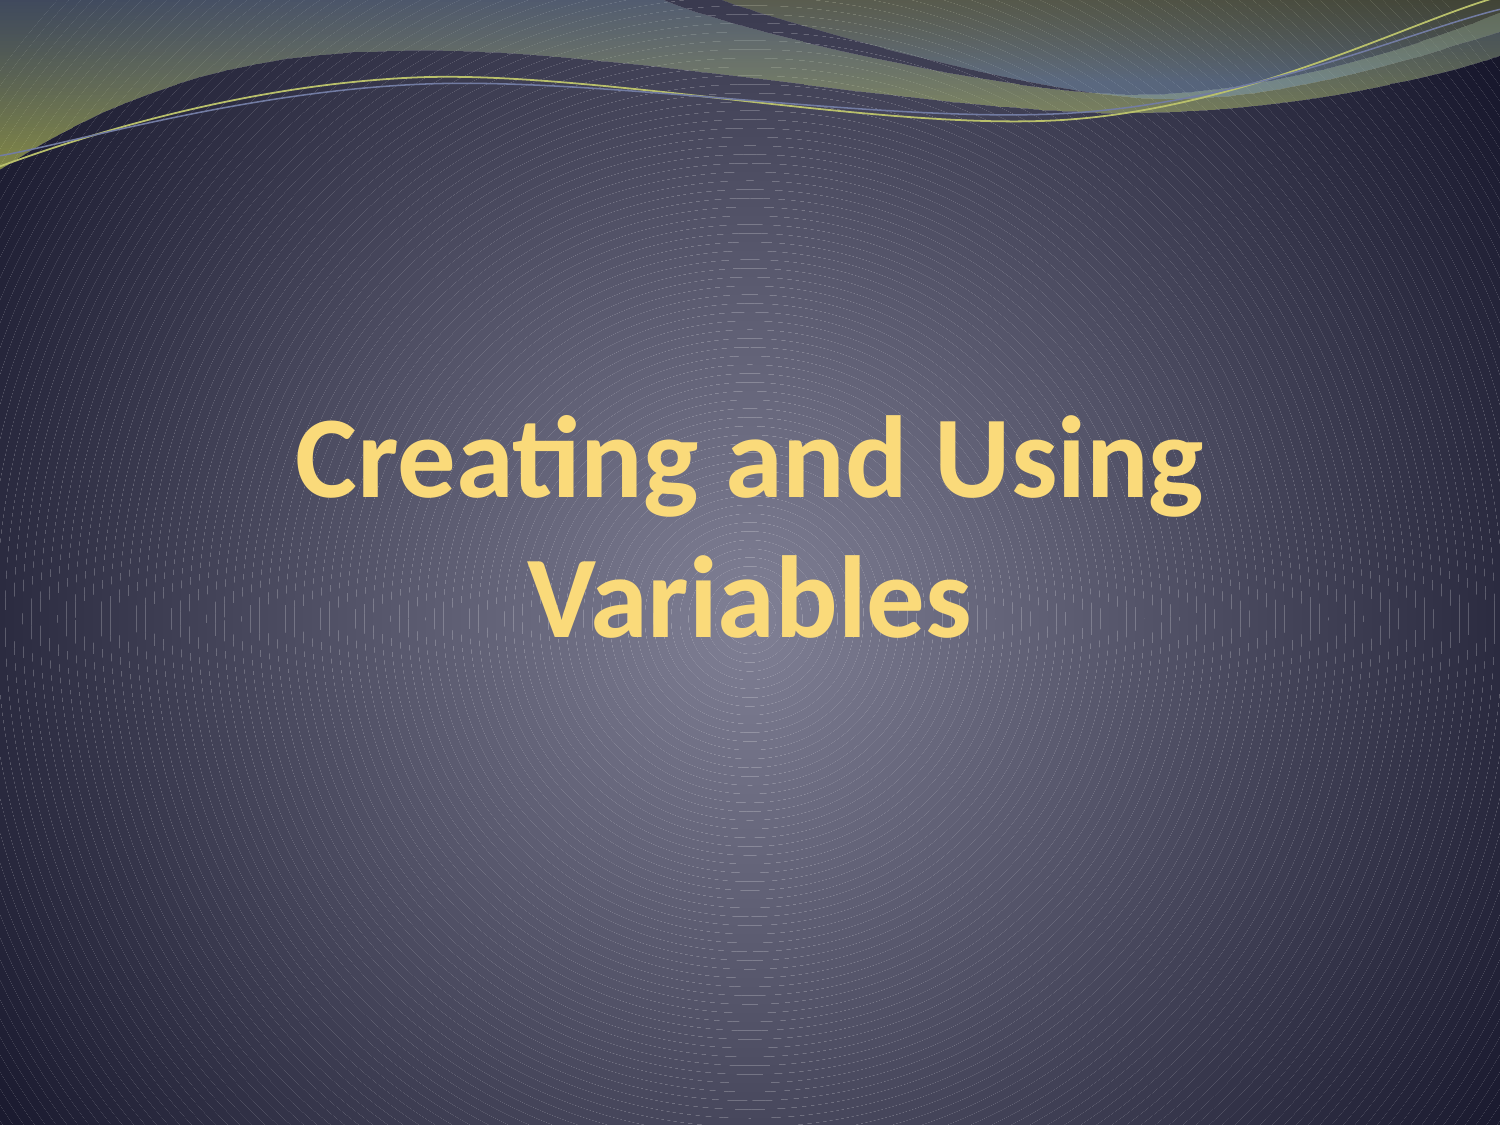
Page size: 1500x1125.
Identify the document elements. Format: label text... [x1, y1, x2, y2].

title Creating and Using Variables [112, 437, 1388, 661]
